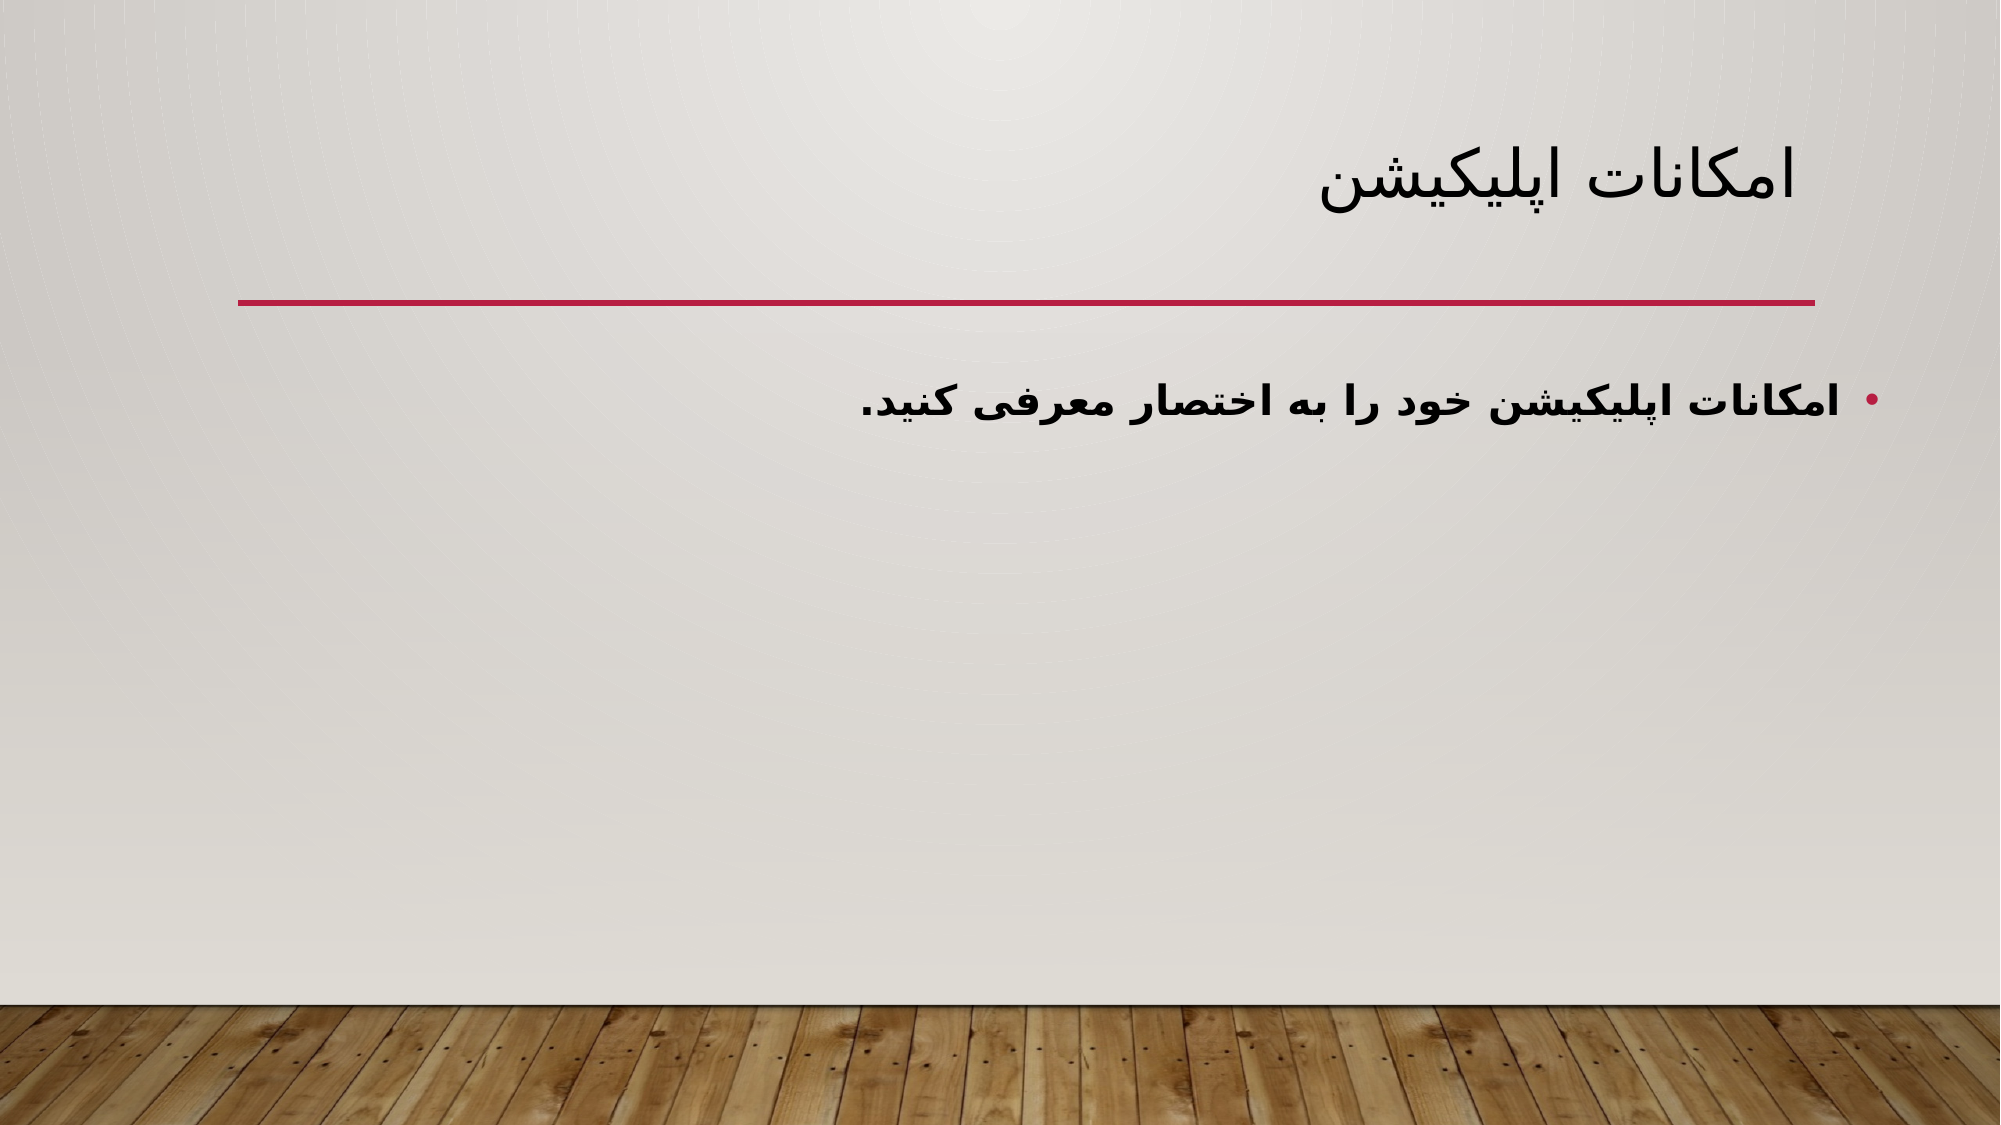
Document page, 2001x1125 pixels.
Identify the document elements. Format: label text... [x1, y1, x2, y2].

list امکانات اپلیکیشن خود را به اختصار معرفی کنید. [319, 356, 1895, 944]
picture [0, 1005, 2000, 1125]
title امکانات اپلیکیشن [238, 131, 1814, 305]
